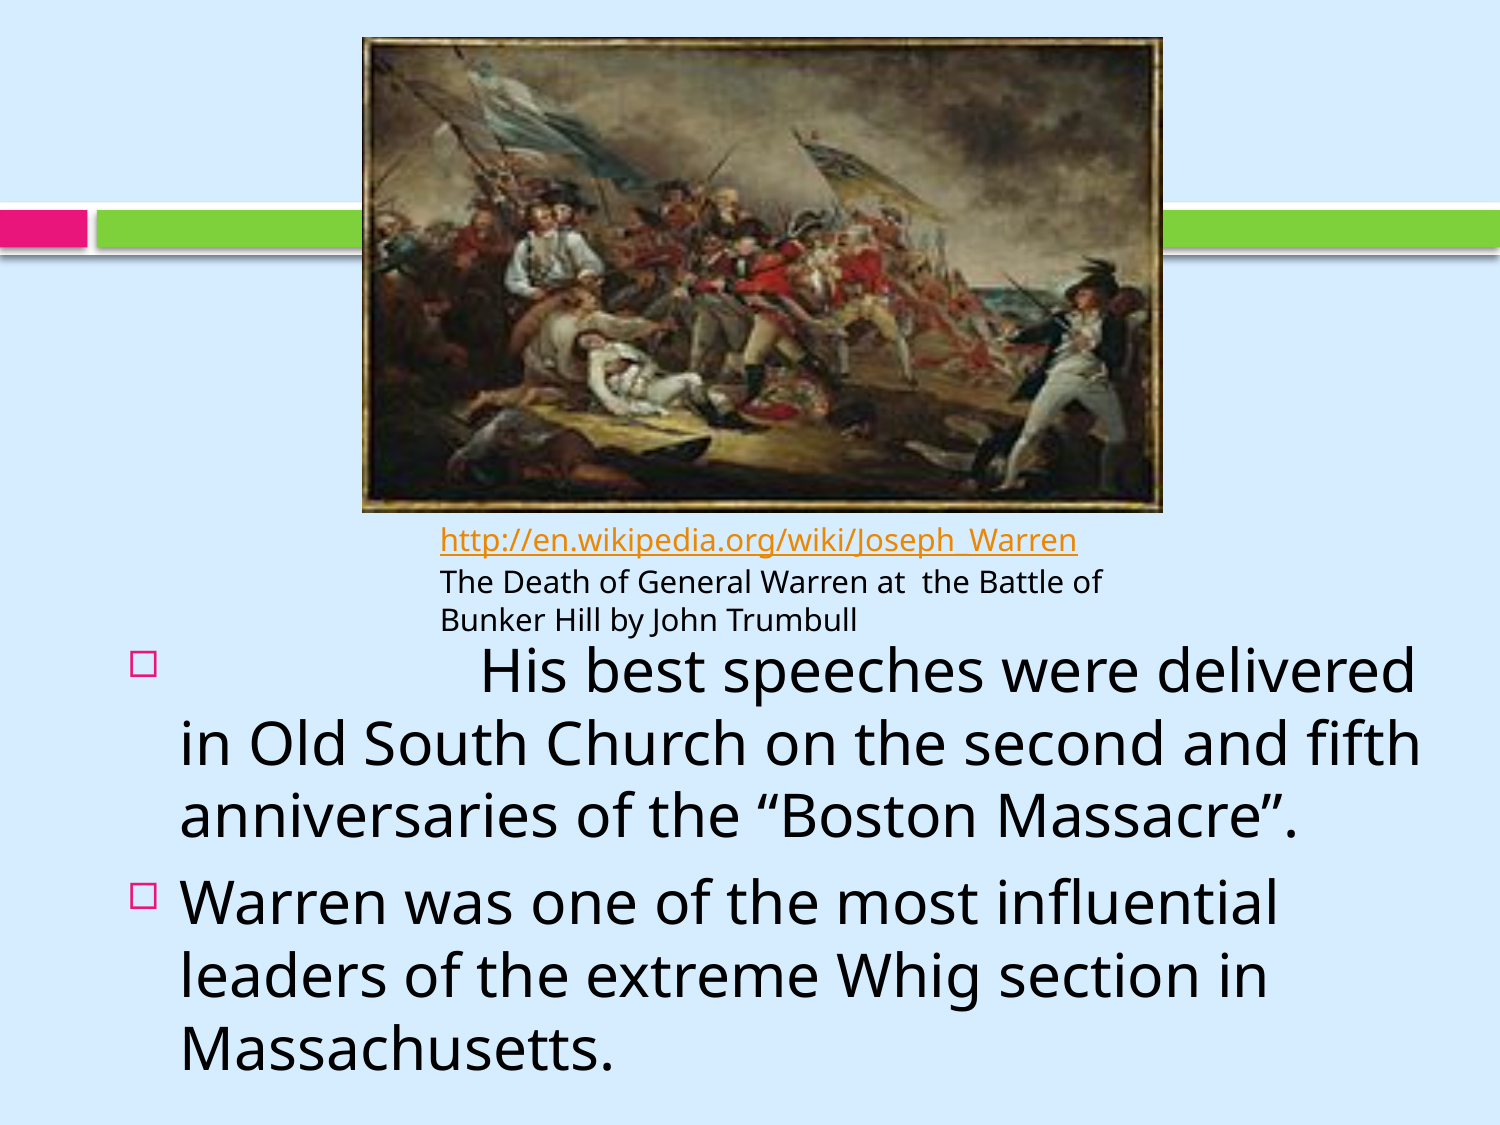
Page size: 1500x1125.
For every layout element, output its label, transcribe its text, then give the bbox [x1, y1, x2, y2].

picture [362, 37, 1163, 513]
list His best speeches were delivered in Old South Church on the second and fifth anniversaries of the “Boston Massacre”. Warren was one of the most influential leaders of the extreme Whig section in Massachusetts. [112, 624, 1463, 1125]
text_box http://en.wikipedia.org/wiki/Joseph_Warren The Death of General Warren at the Battle of Bunker Hill by John Trumbull [425, 523, 1150, 645]
